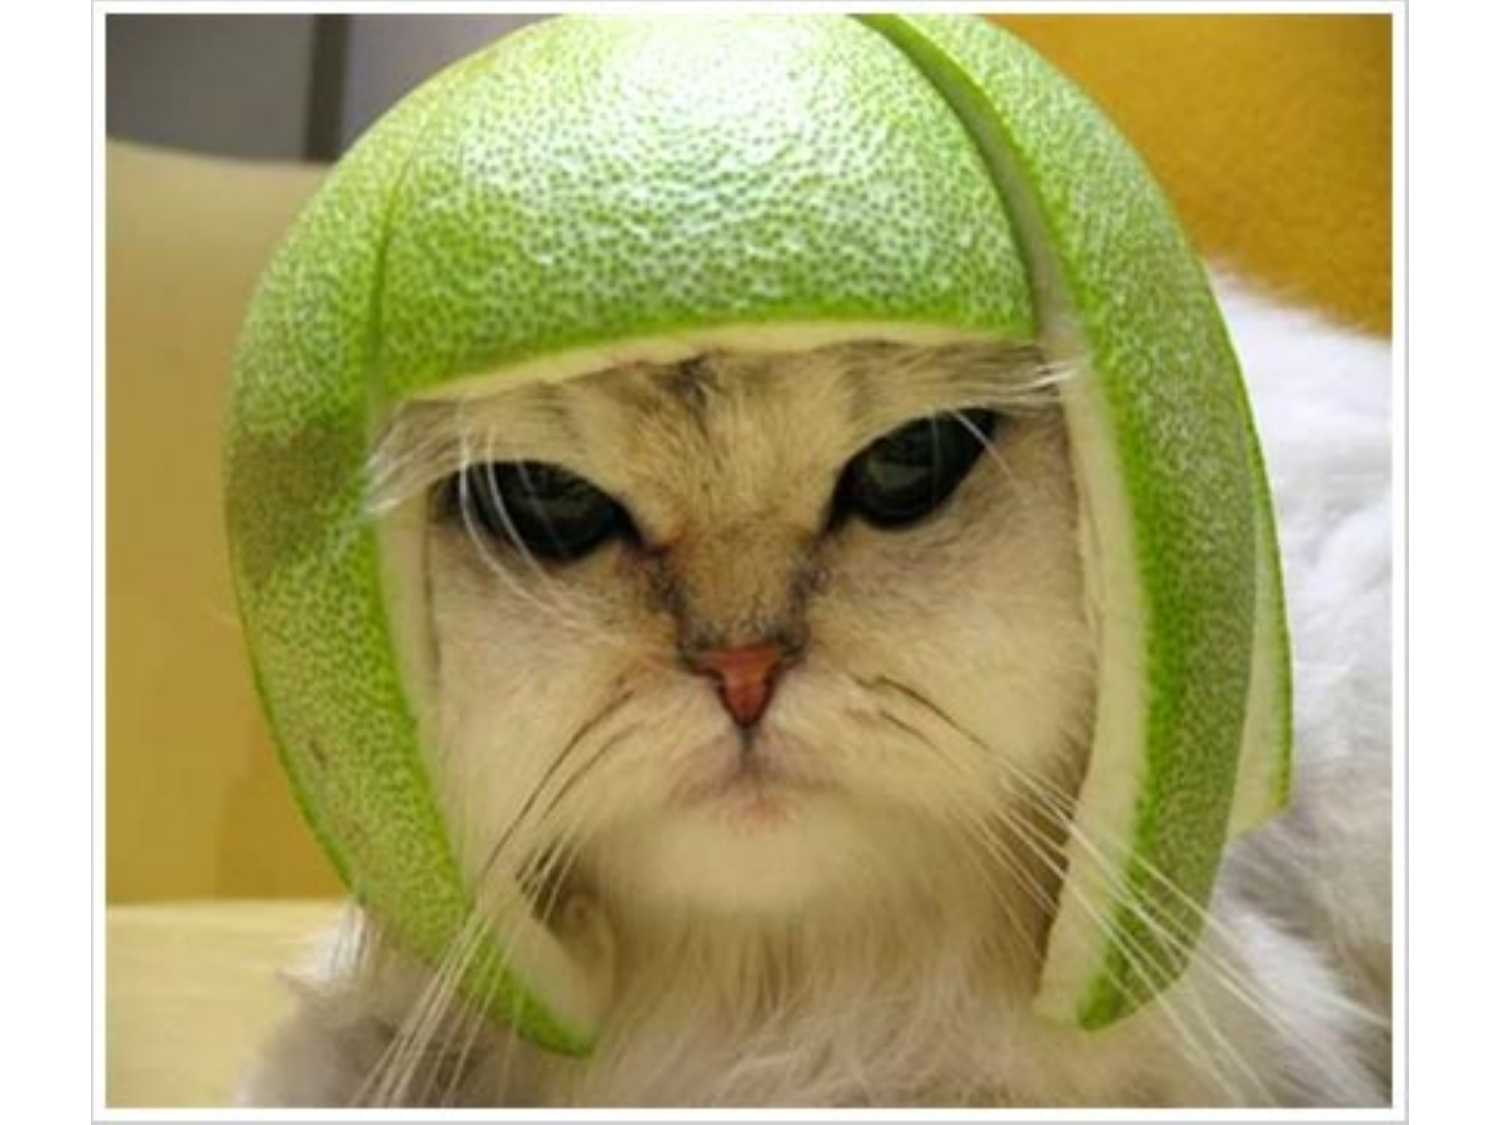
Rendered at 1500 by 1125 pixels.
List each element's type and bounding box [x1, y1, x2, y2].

picture [90, 0, 1410, 1125]
